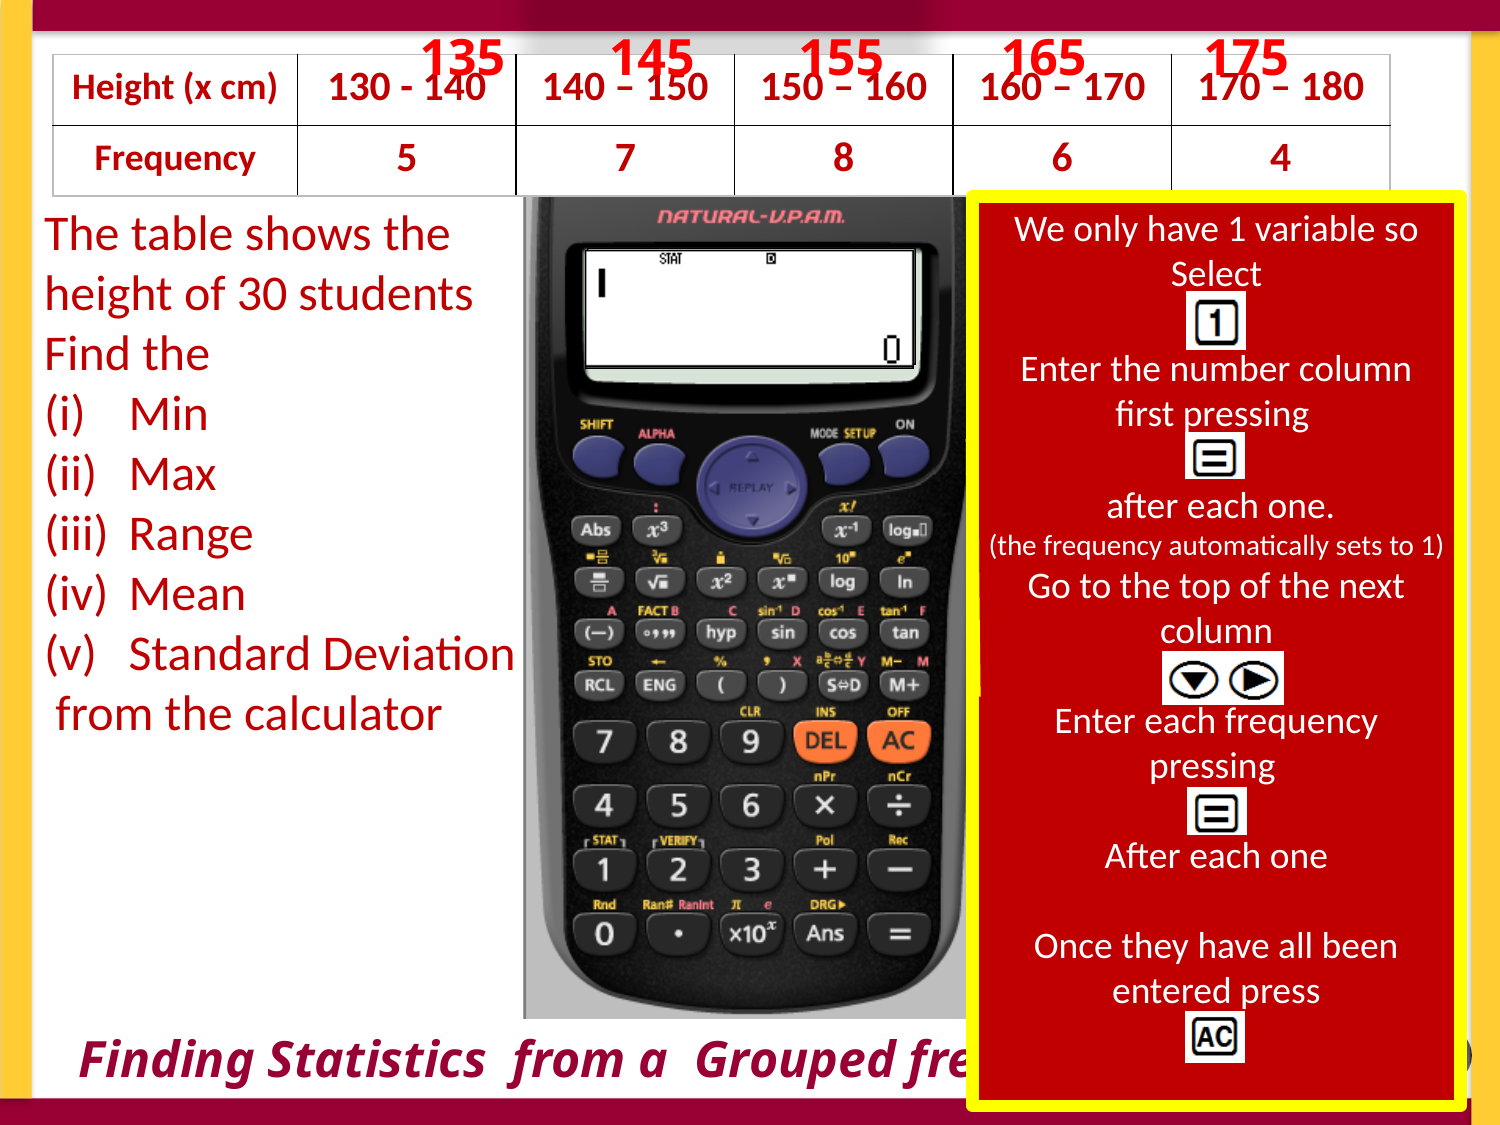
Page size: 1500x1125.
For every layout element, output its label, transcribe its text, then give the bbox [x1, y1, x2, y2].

picture [1467, 1039, 1472, 1072]
picture [523, 197, 966, 1019]
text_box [972, 196, 1461, 1107]
picture [1162, 651, 1285, 705]
picture [1186, 787, 1247, 835]
text_box 135 145 155 165 175 [404, 18, 1304, 94]
